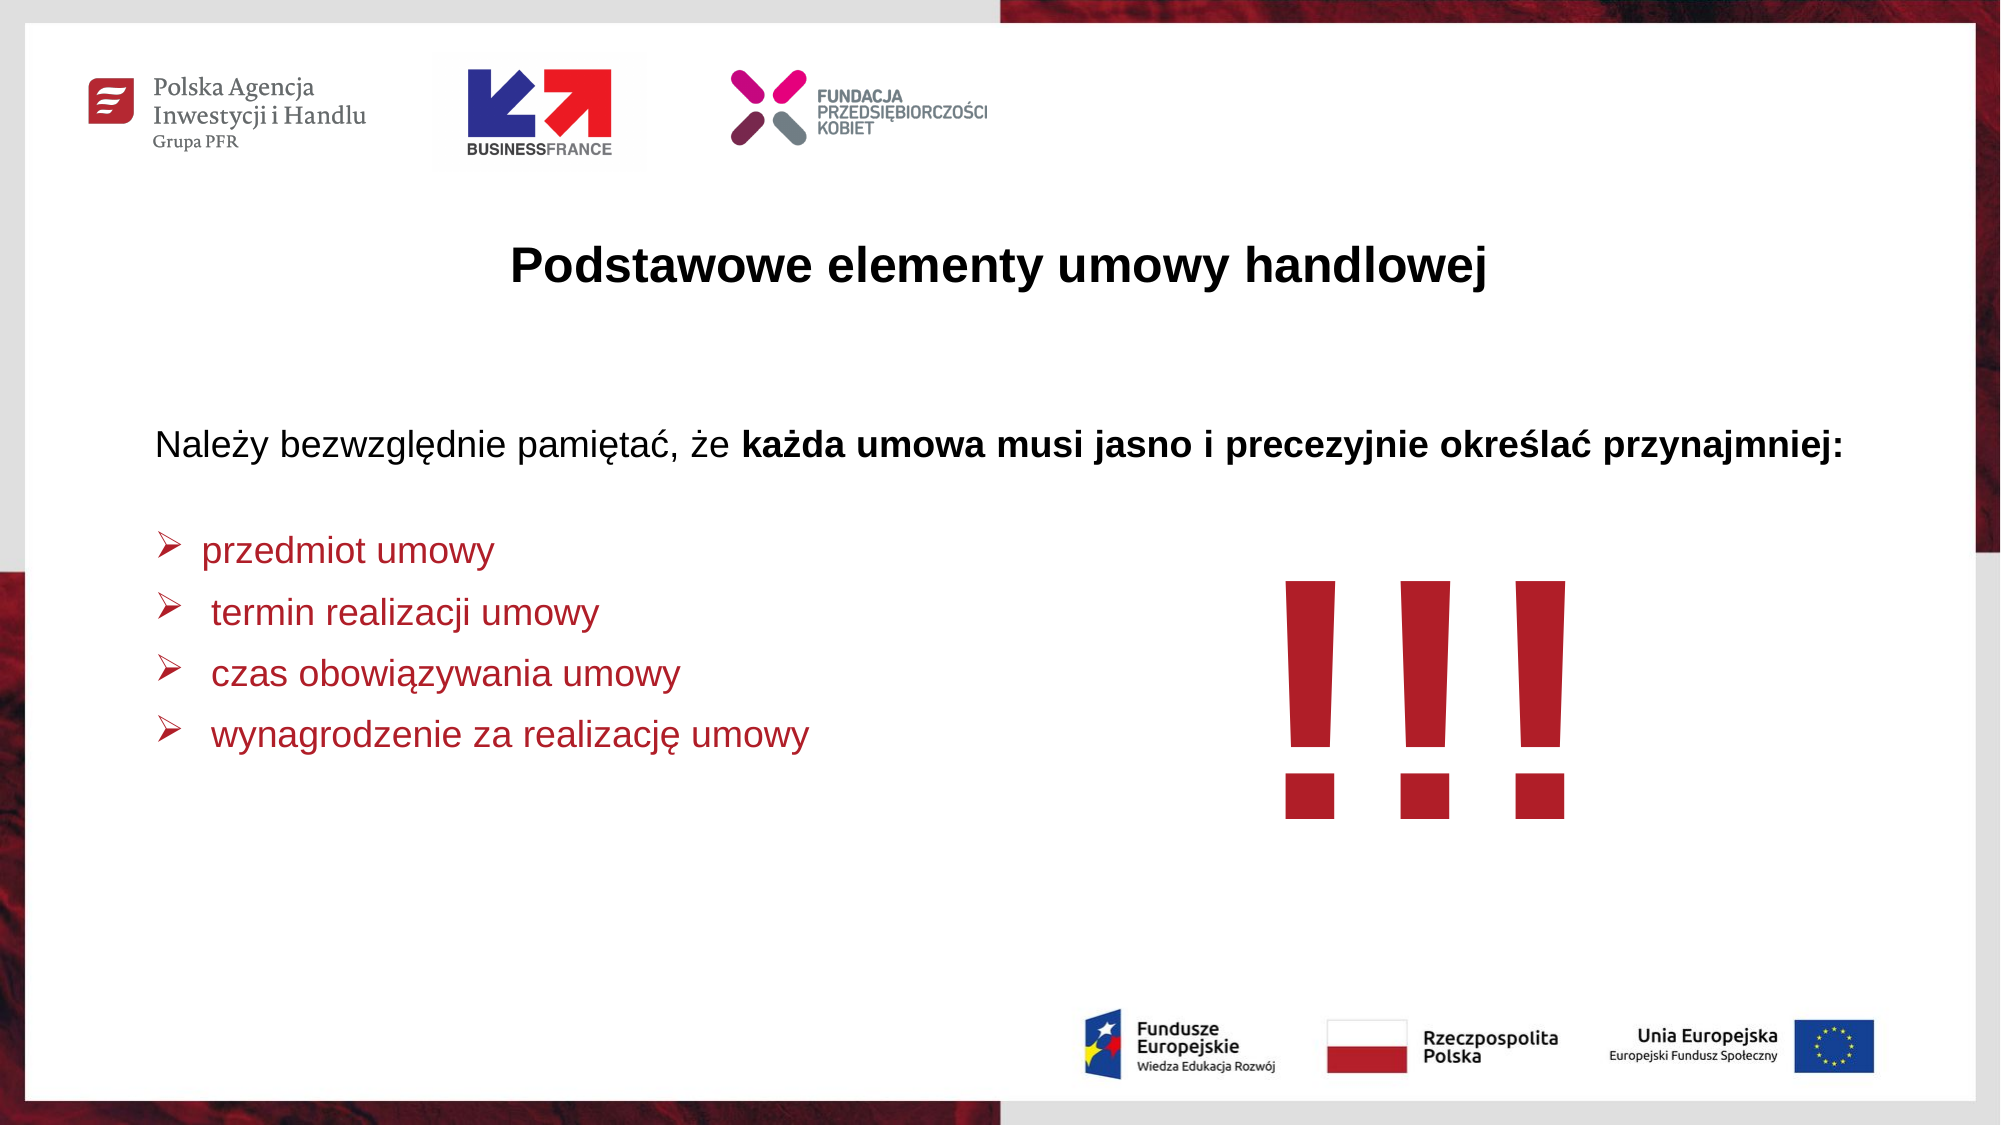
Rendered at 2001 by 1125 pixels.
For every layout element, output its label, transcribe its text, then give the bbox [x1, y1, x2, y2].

text_box !!! [1187, 466, 1666, 897]
subtitle Należy bezwzględnie pamiętać, że każda umowa musi jasno i precezyjnie określać przynajmniej: przedmiot umowy termin realizacji umowy czas obowiązywania umowy wynagrodzenie za realizację umowy [139, 417, 1861, 901]
picture [0, 0, 2001, 1125]
text_box Podstawowe elementy umowy handlowej [161, 224, 1838, 300]
